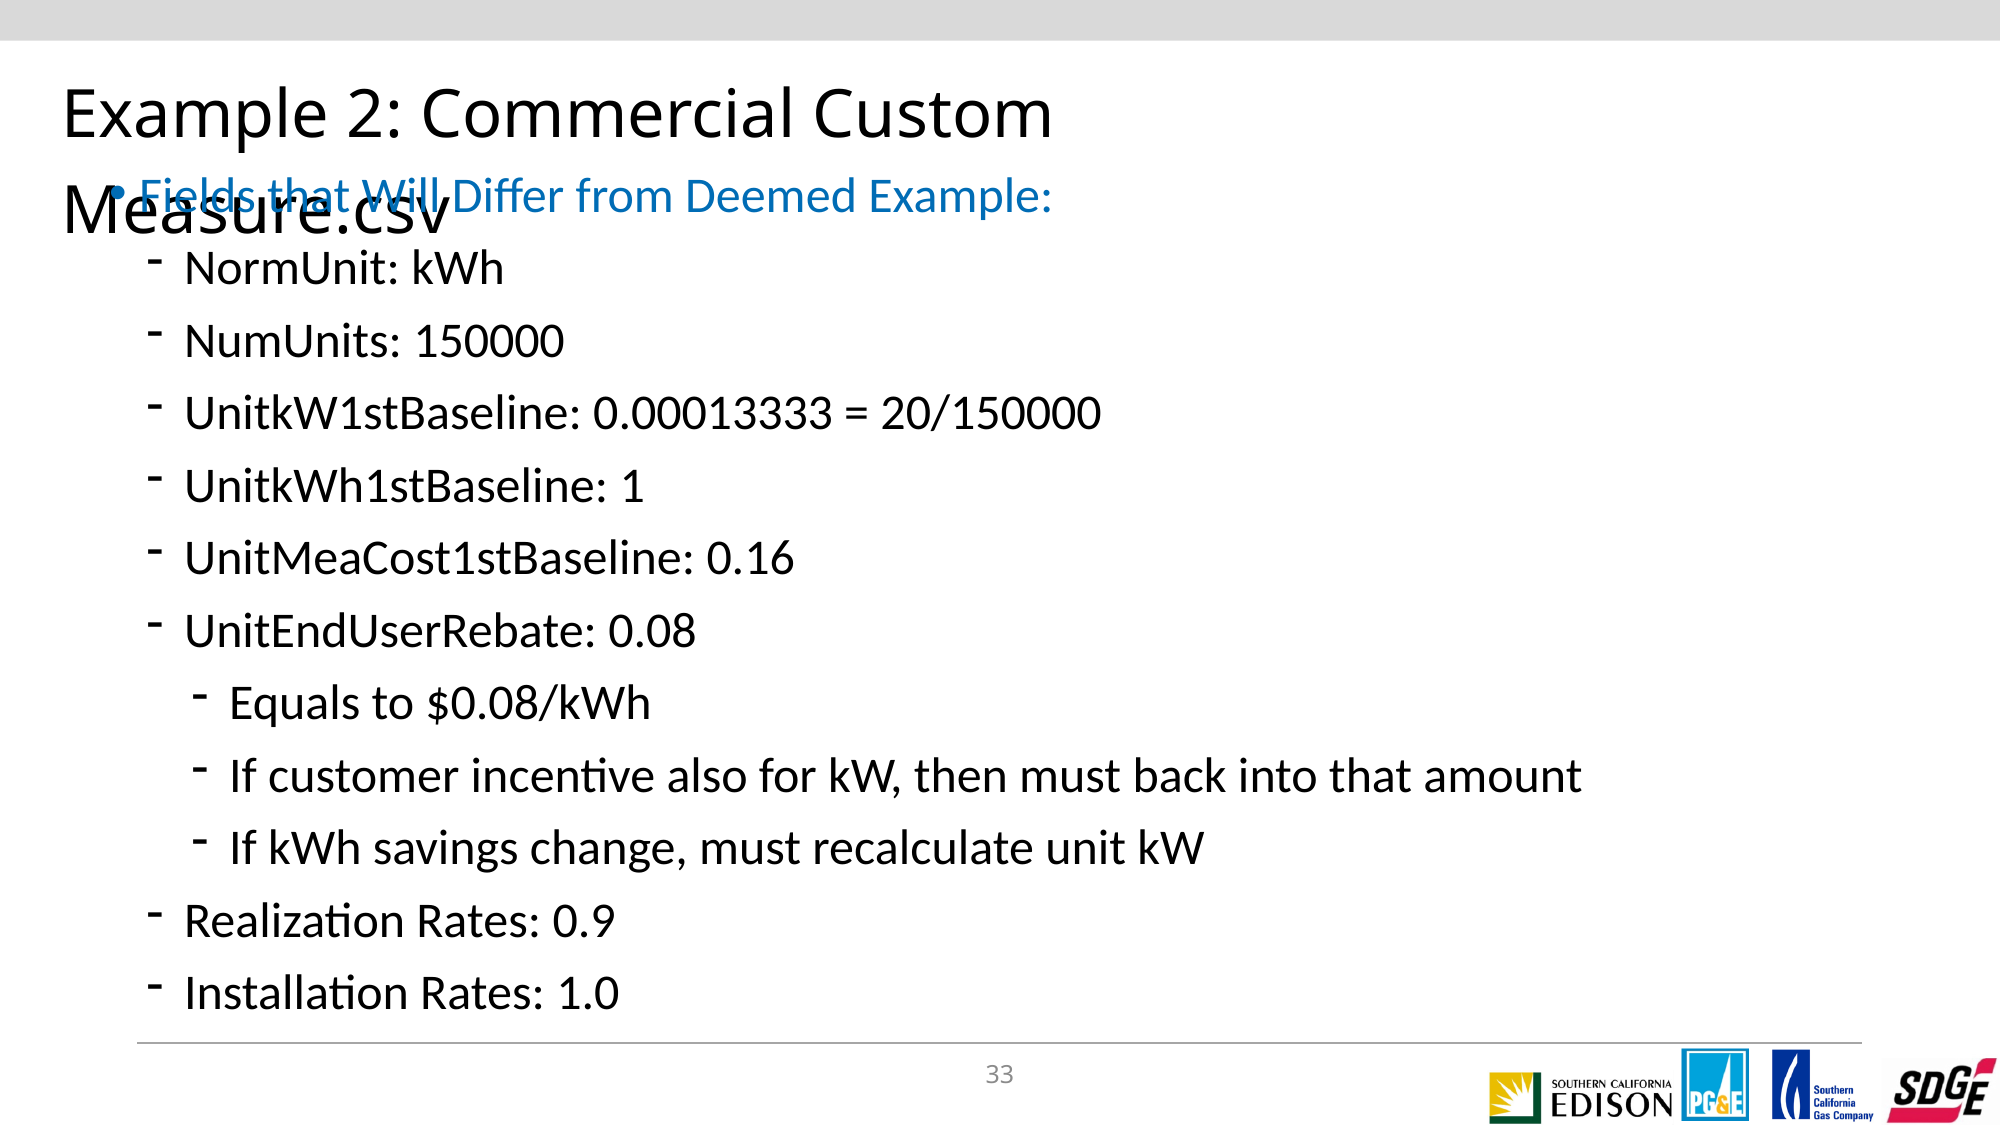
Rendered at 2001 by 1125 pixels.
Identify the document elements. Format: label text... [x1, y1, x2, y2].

picture [1479, 1045, 2000, 1125]
slide_number 33 [774, 1046, 1225, 1106]
text_box Fields that Will Differ from Deemed Example: NormUnit: kWh NumUnits: 150000 UnitkW1stBaseline: 0.00013333 = 20/150000 UnitkWh1stBaseline: 1 UnitMeaCost1stBaseline: 0.16 UnitEndUserRebate: 0.08 Equals to $0.08/kWh If customer incentive also for kW, then must back into that amount If kWh savings change, must recalculate unit kW Realization Rates: 0.9 Installation Rates: 1.0 [94, 154, 1943, 1046]
text_box Example 2: Commercial Custom Measure.csv [46, 47, 1415, 221]
